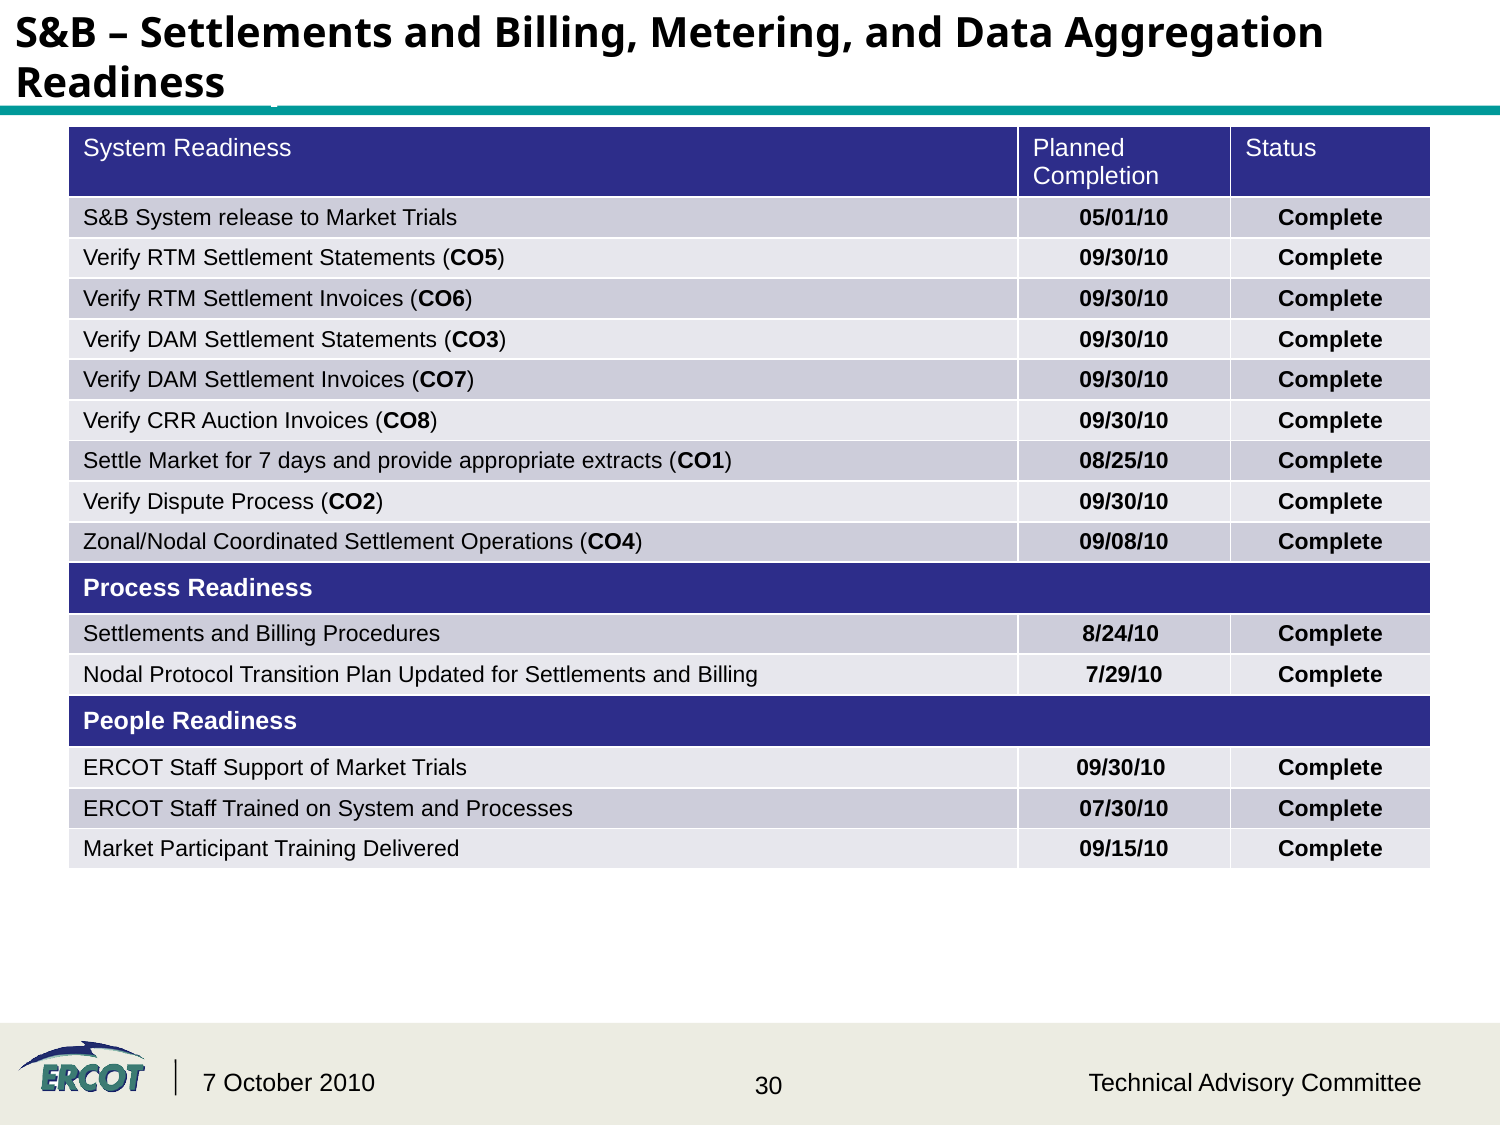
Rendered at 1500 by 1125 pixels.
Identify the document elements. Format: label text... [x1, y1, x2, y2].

text_box S&B – Settlements and Billing, Metering, and Data Aggregation Readiness Update [0, 0, 1500, 113]
table_cell Verify CRR Auction Invoices (CO8) [69, 401, 1017, 440]
table_cell 09/30/10 [1019, 401, 1230, 440]
table_cell Complete [1231, 401, 1430, 440]
table_cell Settle Market for 7 days and provide appropriate extracts (CO1) [69, 441, 1017, 480]
table_cell Complete [1231, 523, 1430, 561]
table_cell 08/25/10 [1019, 441, 1230, 480]
table_cell Complete [1231, 320, 1430, 358]
table_cell 7/29/10 [1019, 655, 1230, 694]
table_cell Complete [1231, 239, 1430, 277]
table_cell People Readiness [69, 696, 1430, 746]
table_cell Complete [1231, 279, 1430, 318]
table_cell Settlements and Billing Procedures [69, 615, 1017, 653]
table_cell 8/24/10 [1019, 615, 1230, 653]
table_cell S&B System release to Market Trials [69, 198, 1017, 237]
table_cell Market Participant Training Delivered [69, 829, 1017, 868]
table_cell Complete [1231, 615, 1430, 653]
table_cell 09/30/10 [1019, 748, 1230, 787]
table_cell 09/08/10 [1019, 523, 1230, 561]
table_cell Verify RTM Settlement Statements (CO5) [69, 239, 1017, 277]
table_header System Readiness [69, 127, 1017, 196]
picture [10, 1031, 151, 1111]
table_cell Verify DAM Settlement Invoices (CO7) [69, 360, 1017, 399]
table_header Planned Completion [1019, 127, 1230, 196]
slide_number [187, 1059, 538, 1125]
table_cell Complete [1231, 655, 1430, 694]
table_cell ERCOT Staff Support of Market Trials [69, 748, 1017, 787]
table_cell Complete [1231, 829, 1430, 868]
table_cell 09/15/10 [1019, 829, 1230, 868]
table_cell 09/30/10 [1019, 320, 1230, 358]
table_cell 09/30/10 [1019, 279, 1230, 318]
table_cell Verify Dispute Process (CO2) [69, 482, 1017, 521]
table_cell Verify RTM Settlement Invoices (CO6) [69, 279, 1017, 318]
table_cell 09/30/10 [1019, 482, 1230, 521]
table_cell Complete [1231, 789, 1430, 828]
table_cell Complete [1231, 482, 1430, 521]
table_cell 09/30/10 [1019, 239, 1230, 277]
table_cell 07/30/10 [1019, 789, 1230, 828]
table_cell Complete [1231, 198, 1430, 237]
footer Technical Advisory Committee [1024, 1059, 1438, 1125]
table_cell Zonal/Nodal Coordinated Settlement Operations (CO4) [69, 523, 1017, 561]
table_cell Nodal Protocol Transition Plan Updated for Settlements and Billing [69, 655, 1017, 694]
table_cell Process Readiness [69, 563, 1430, 613]
table_cell Complete [1231, 748, 1430, 787]
table_cell Complete [1231, 360, 1430, 399]
table_cell ERCOT Staff Trained on System and Processes [69, 789, 1017, 828]
table_cell Verify DAM Settlement Statements (CO3) [69, 320, 1017, 358]
table_cell 09/30/10 [1019, 360, 1230, 399]
table_cell 05/01/10 [1019, 198, 1230, 237]
table_header Status [1231, 127, 1430, 196]
table_cell Complete [1231, 441, 1430, 480]
